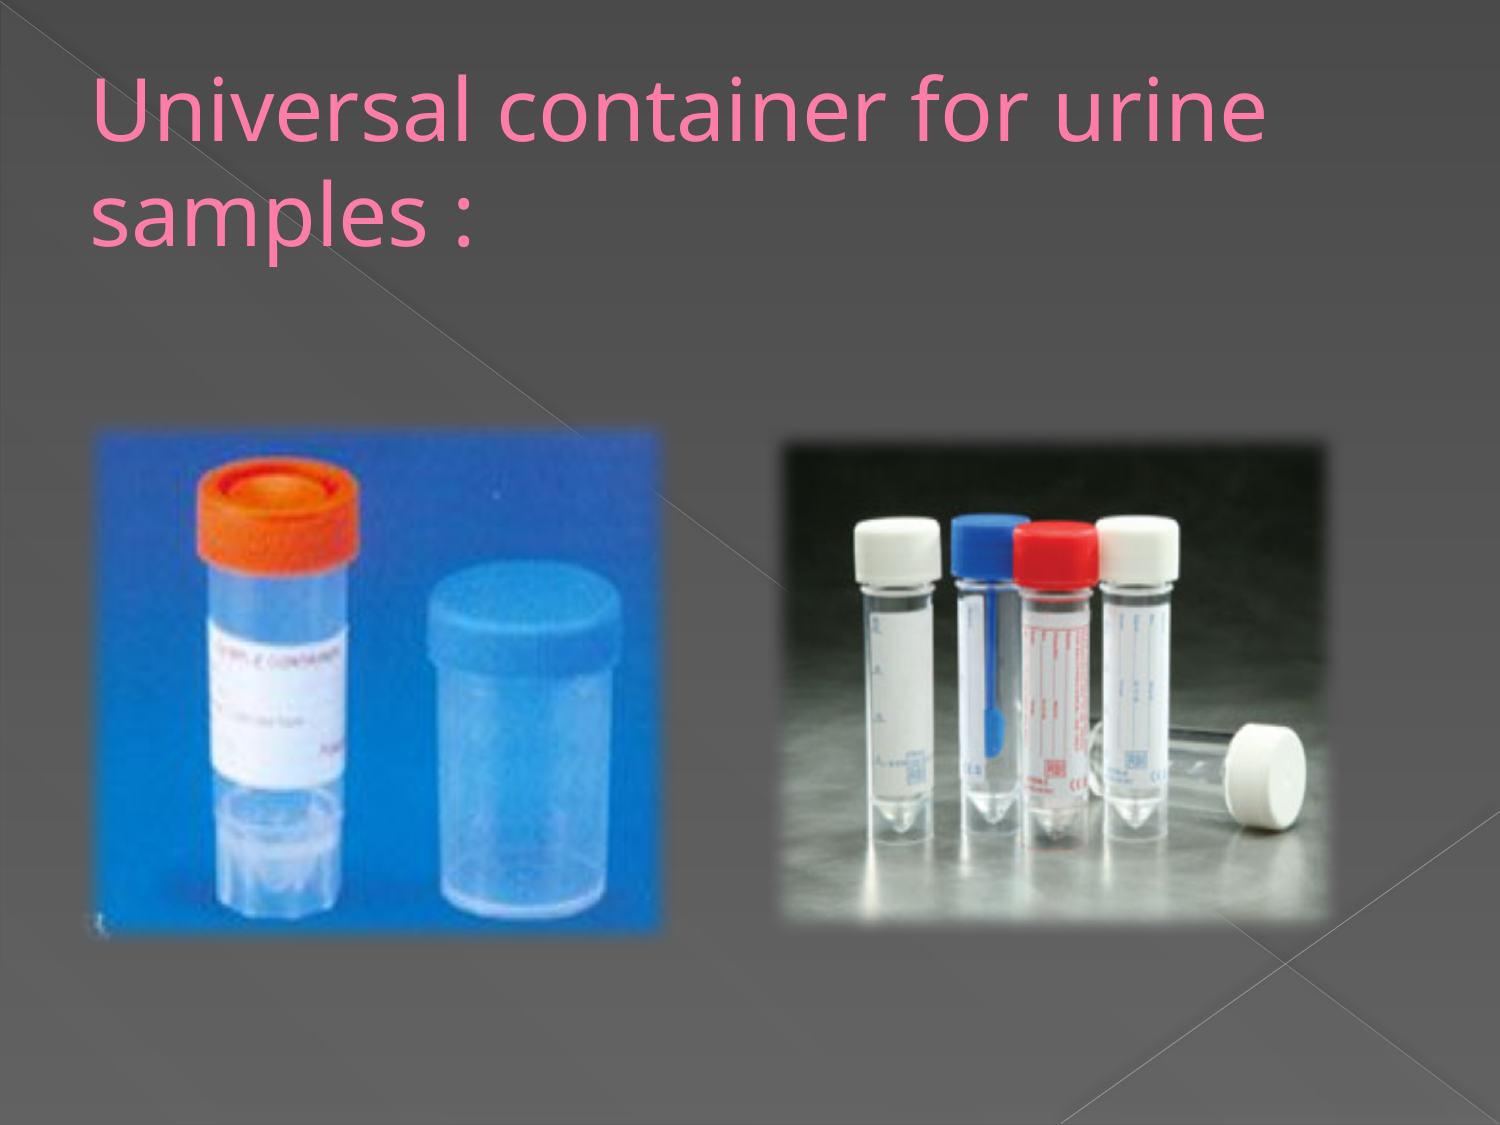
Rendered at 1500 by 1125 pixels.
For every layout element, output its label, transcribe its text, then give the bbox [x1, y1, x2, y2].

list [763, 424, 1344, 938]
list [77, 412, 679, 951]
title Universal container for urine samples : [75, 43, 1425, 274]
